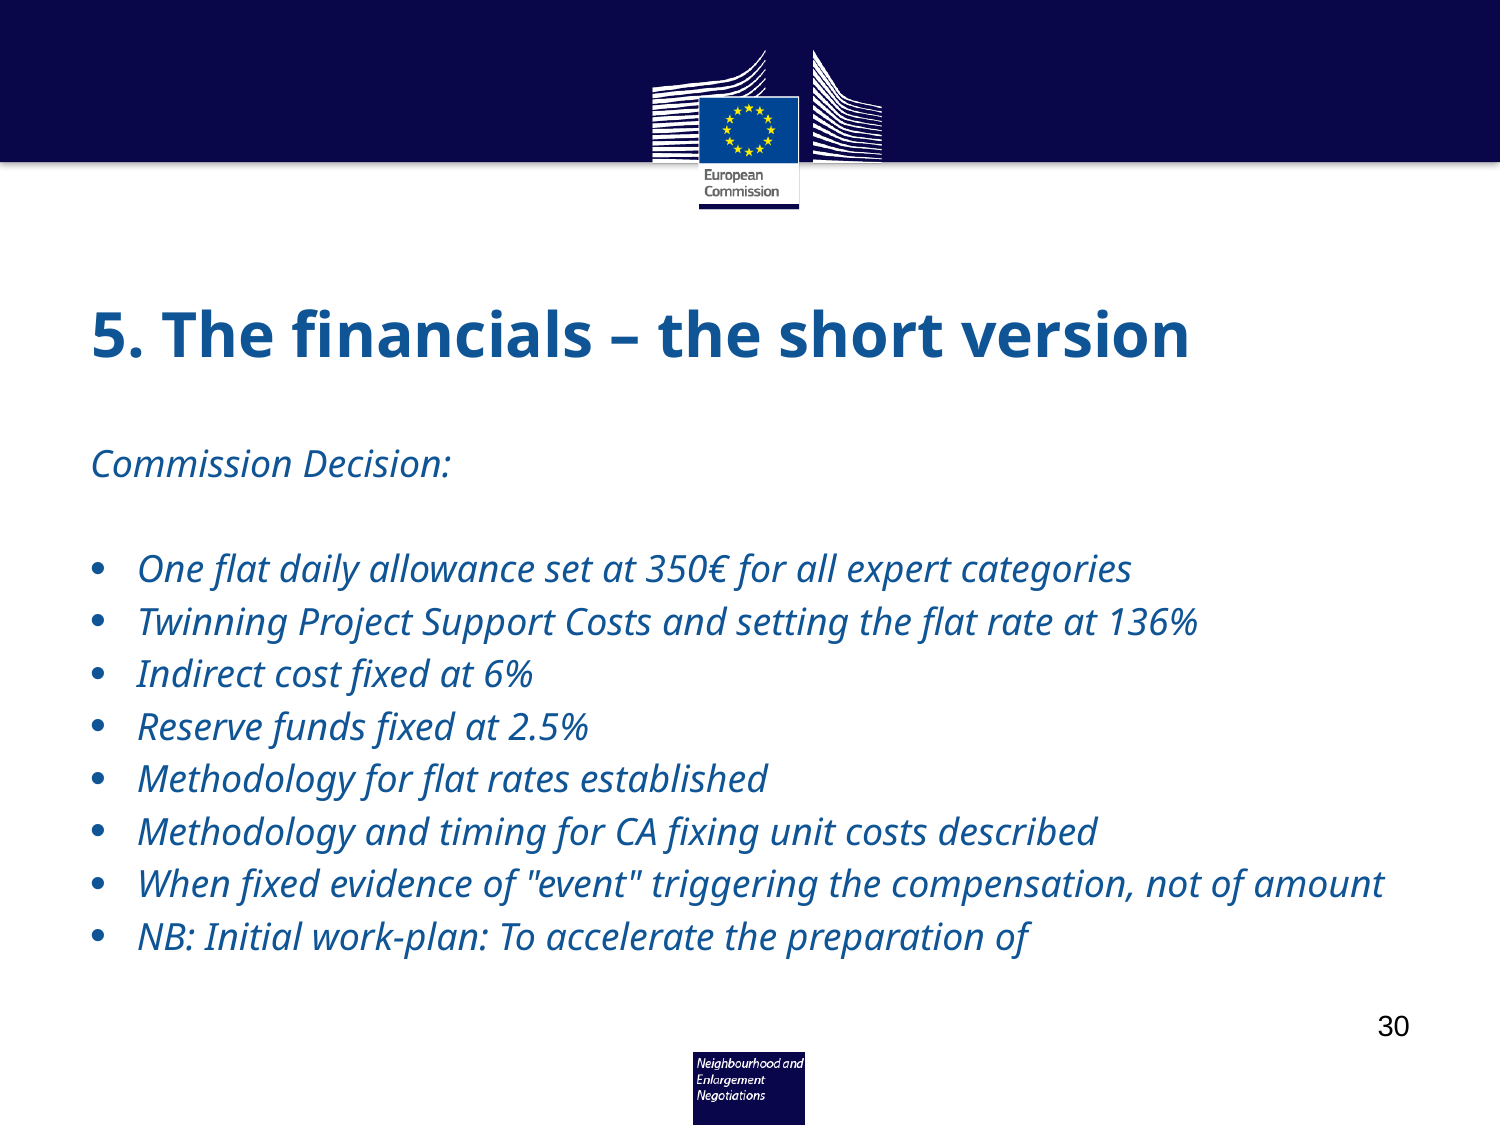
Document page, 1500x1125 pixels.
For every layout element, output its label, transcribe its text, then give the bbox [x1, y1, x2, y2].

slide_number 30 [1074, 999, 1426, 1078]
list Commission Decision: One flat daily allowance set at 350€ for all expert categories Twinning Project Support Costs and setting the flat rate at 136% Indirect cost fixed at 6% Reserve funds fixed at 2.5% Methodology for flat rates established Methodology and timing for CA fixing unit costs described When fixed evidence of "event" triggering the compensation, not of amount NB: Initial work-plan: To accelerate the preparation of [74, 432, 1426, 988]
picture [615, 50, 882, 255]
title 5. The financials – the short version [76, 255, 1428, 410]
picture [693, 1052, 805, 1125]
